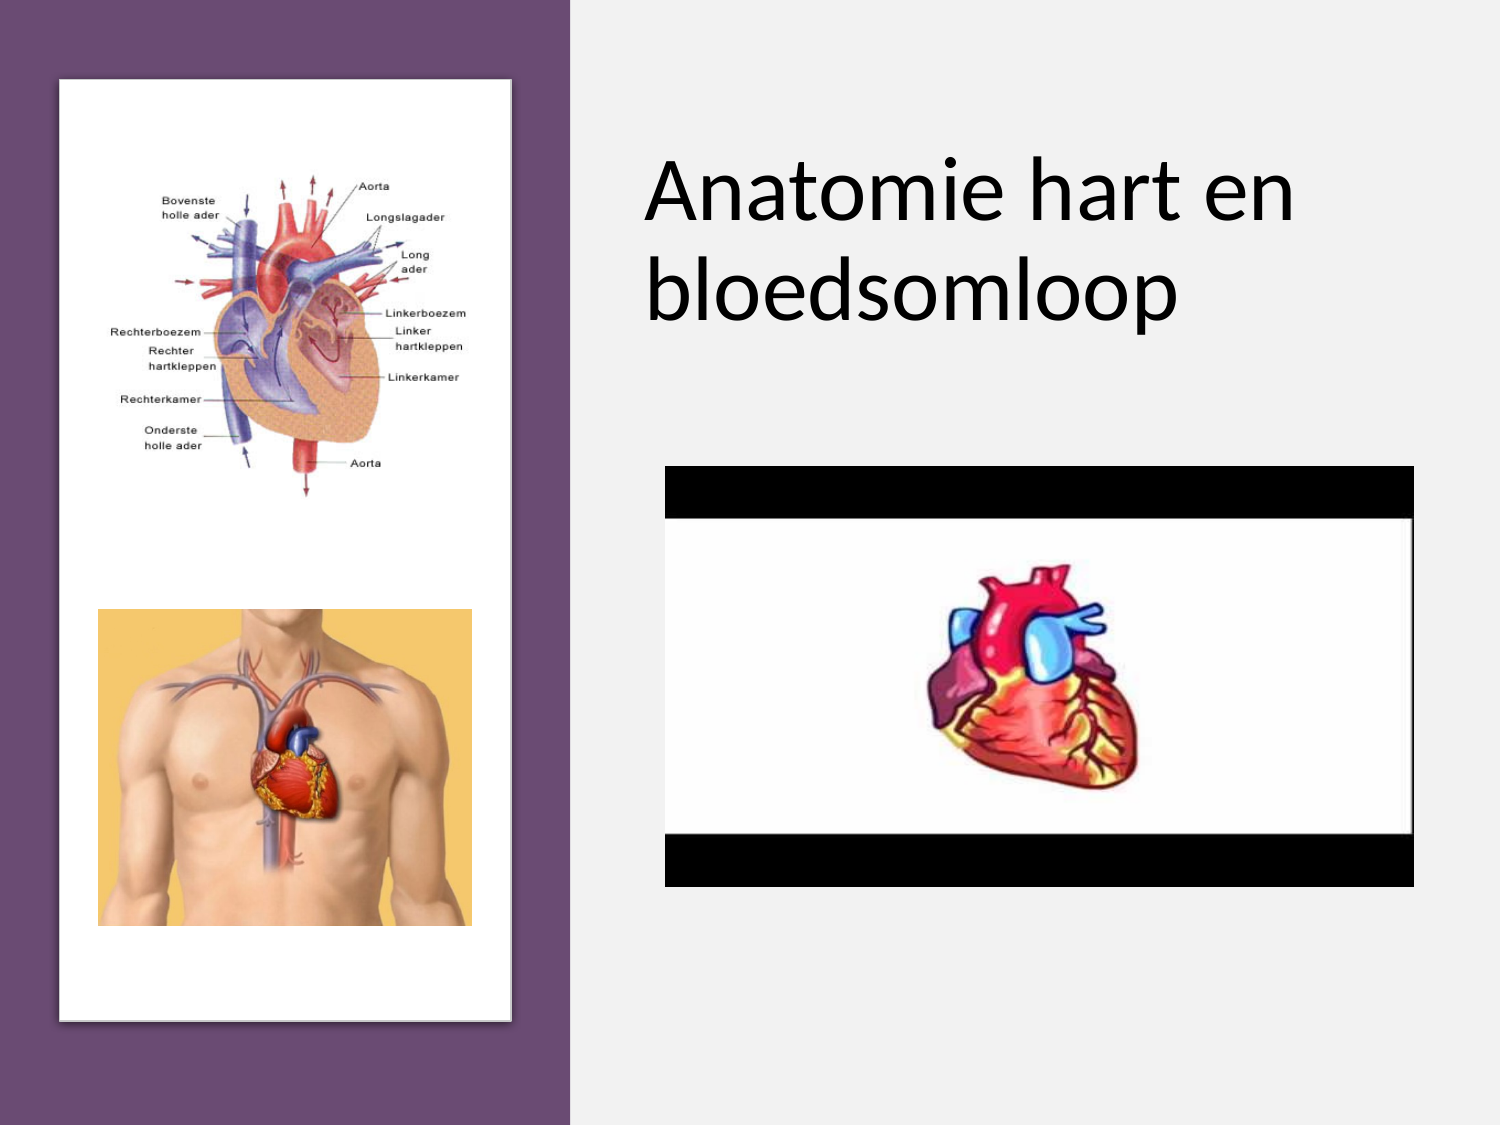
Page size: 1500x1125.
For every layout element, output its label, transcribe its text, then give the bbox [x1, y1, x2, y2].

text_box [58, 77, 513, 1023]
text_box [629, 399, 1420, 1021]
title Anatomie hart en bloedsomloop [629, 103, 1420, 379]
text_box [0, 0, 572, 1125]
picture [98, 169, 472, 500]
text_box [663, 465, 1415, 888]
picture [98, 609, 472, 927]
